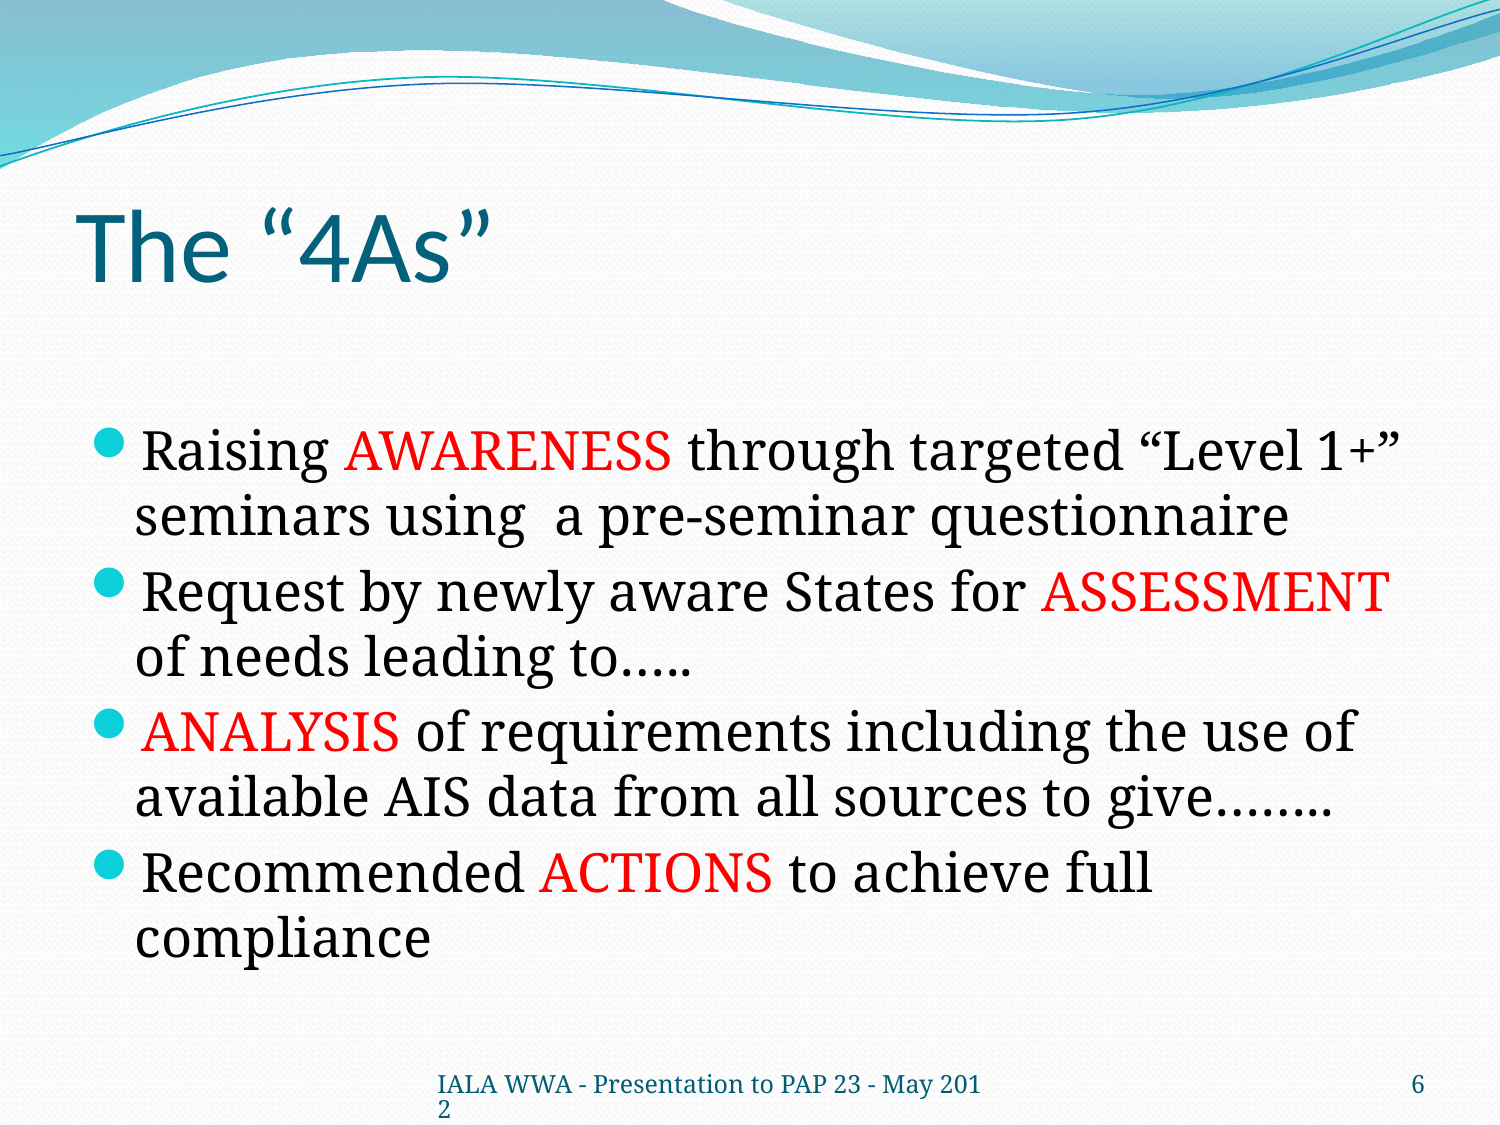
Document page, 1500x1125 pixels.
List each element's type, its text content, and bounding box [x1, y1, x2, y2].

slide_number 6 [1299, 1042, 1425, 1103]
footer IALA WWA - Presentation to PAP 23 - May 2012 [437, 1042, 988, 1103]
list Raising AWARENESS through targeted “Level 1+” seminars using a pre-seminar questionnaire Request by newly aware States for ASSESSMENT of needs leading to….. ANALYSIS of requirements including the use of available AIS data from all sources to give…….. Recommended ACTIONS to achieve full compliance [75, 408, 1425, 988]
title The “4As” [75, 115, 1425, 303]
